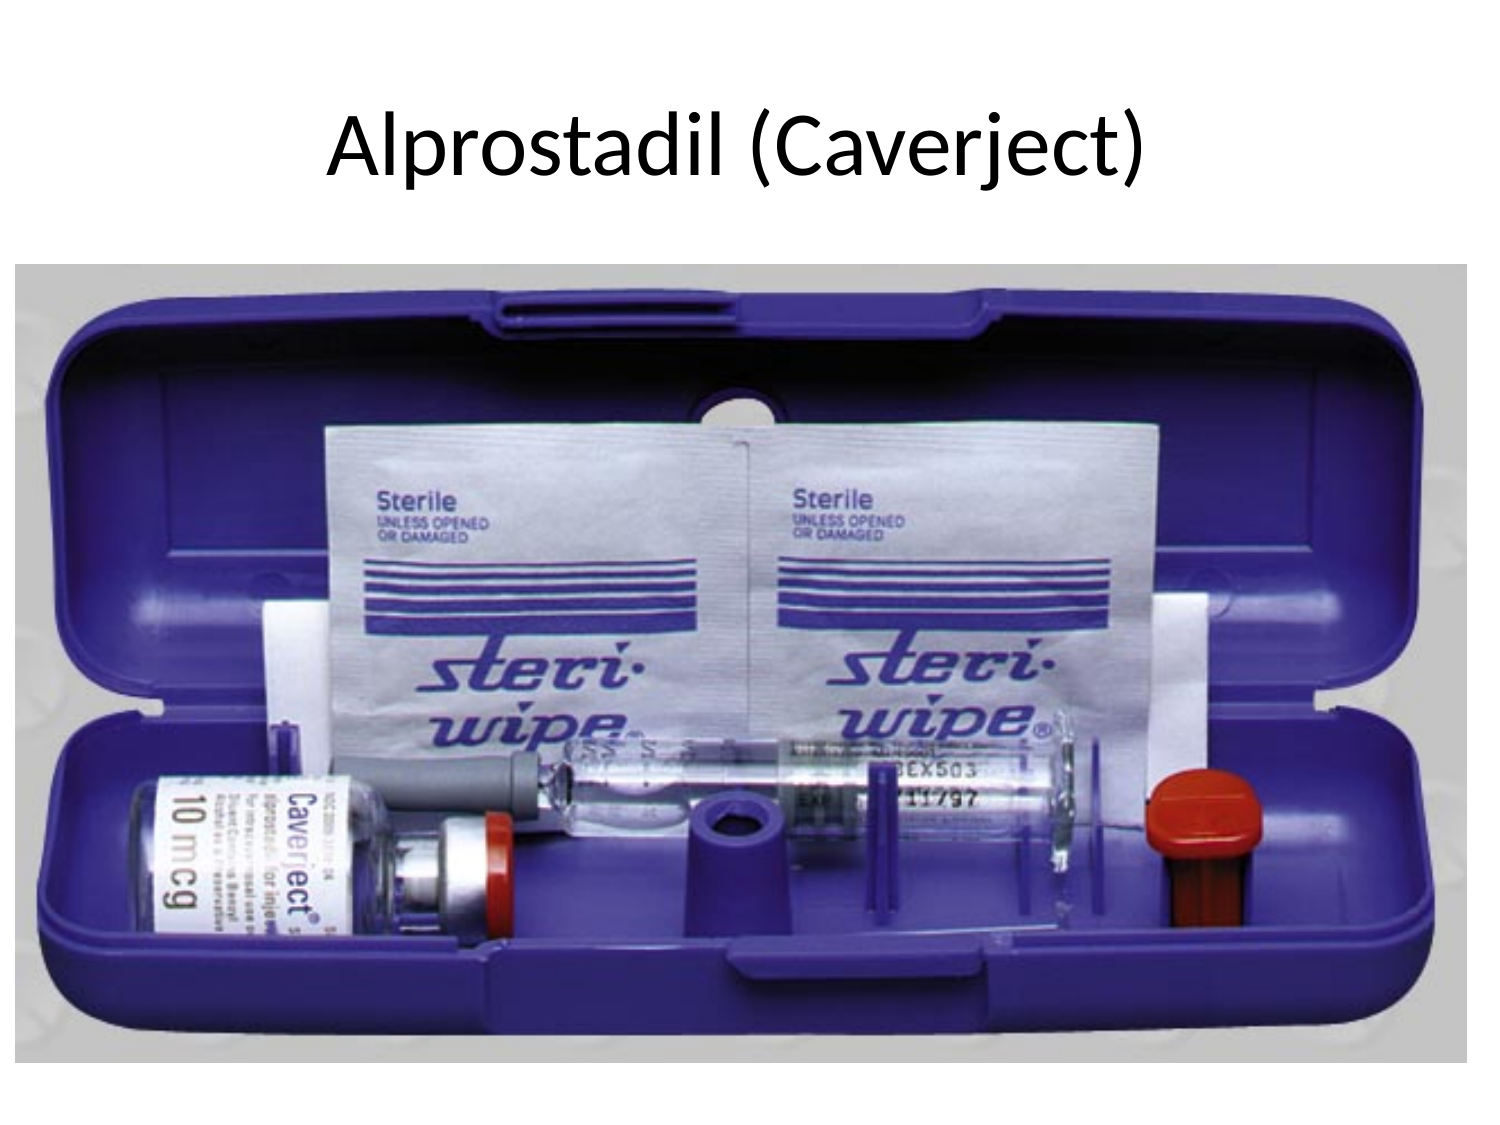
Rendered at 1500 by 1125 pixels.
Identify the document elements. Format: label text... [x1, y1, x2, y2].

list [15, 264, 1467, 1063]
title Alprostadil (Caverject) [75, 45, 1425, 233]
